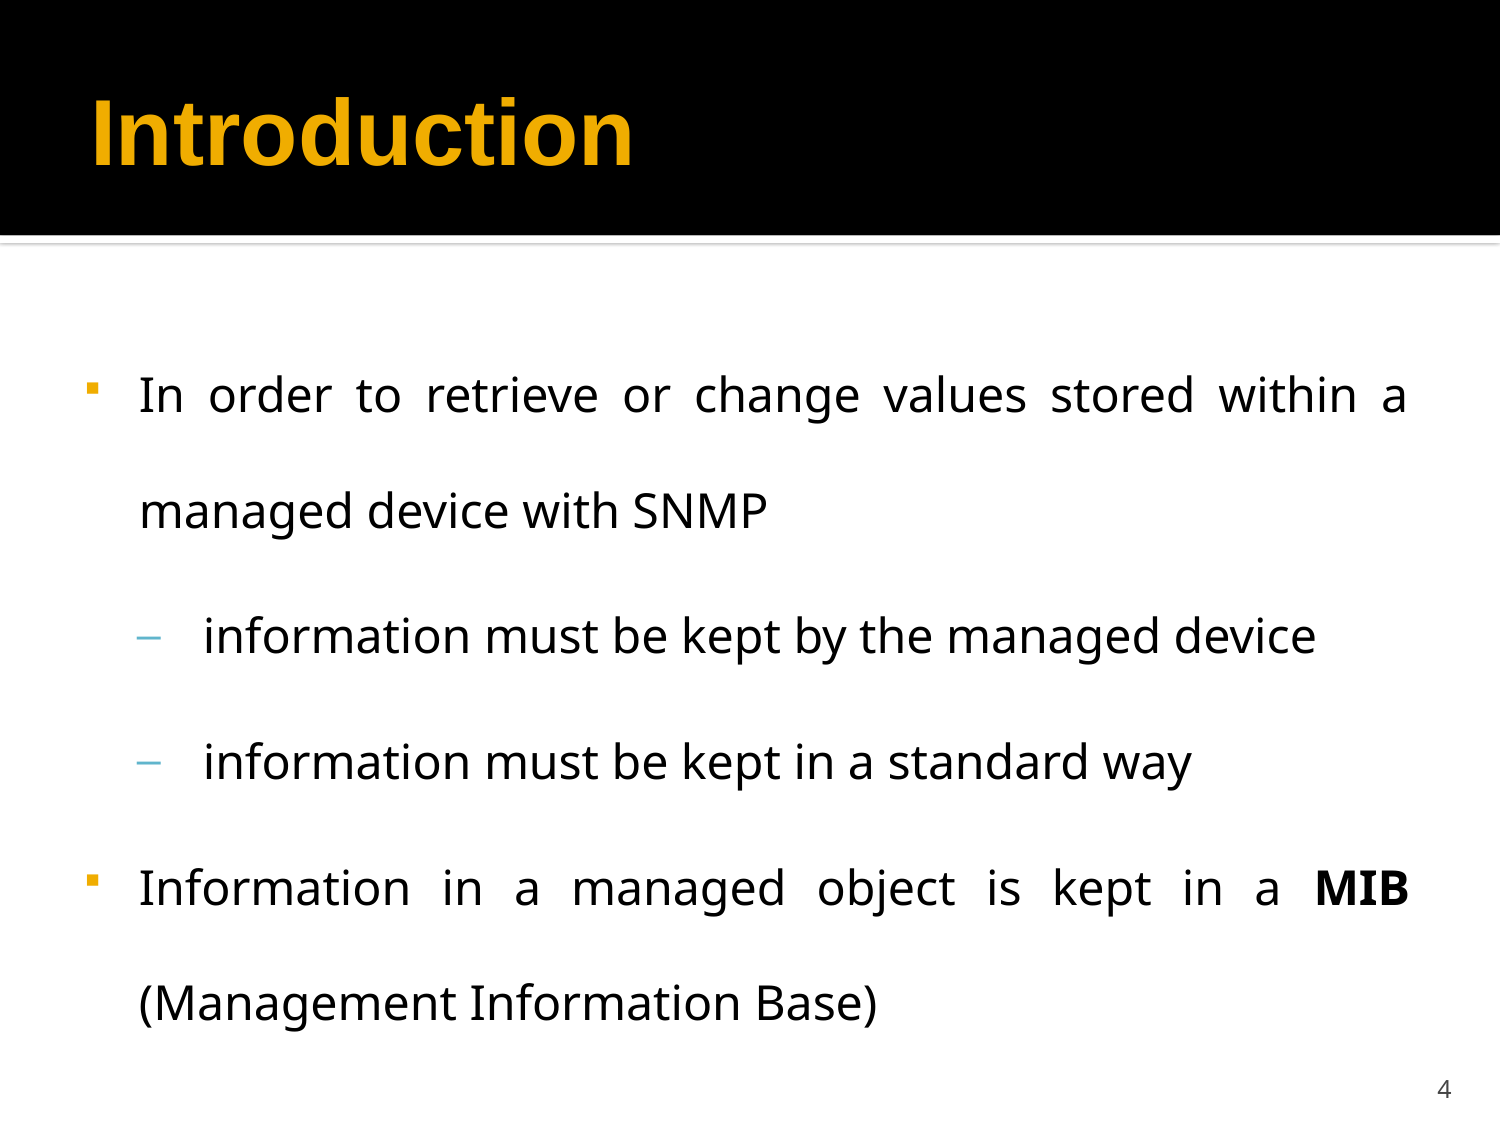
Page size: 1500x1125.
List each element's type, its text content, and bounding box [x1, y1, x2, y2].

list In order to retrieve or change values stored within a managed device with SNMP information must be kept by the managed device information must be kept in a standard way Information in a managed object is kept in a MIB (Management Information Base) [75, 291, 1425, 1050]
title Introduction [75, 25, 1425, 231]
slide_number 4 [1345, 1062, 1467, 1108]
